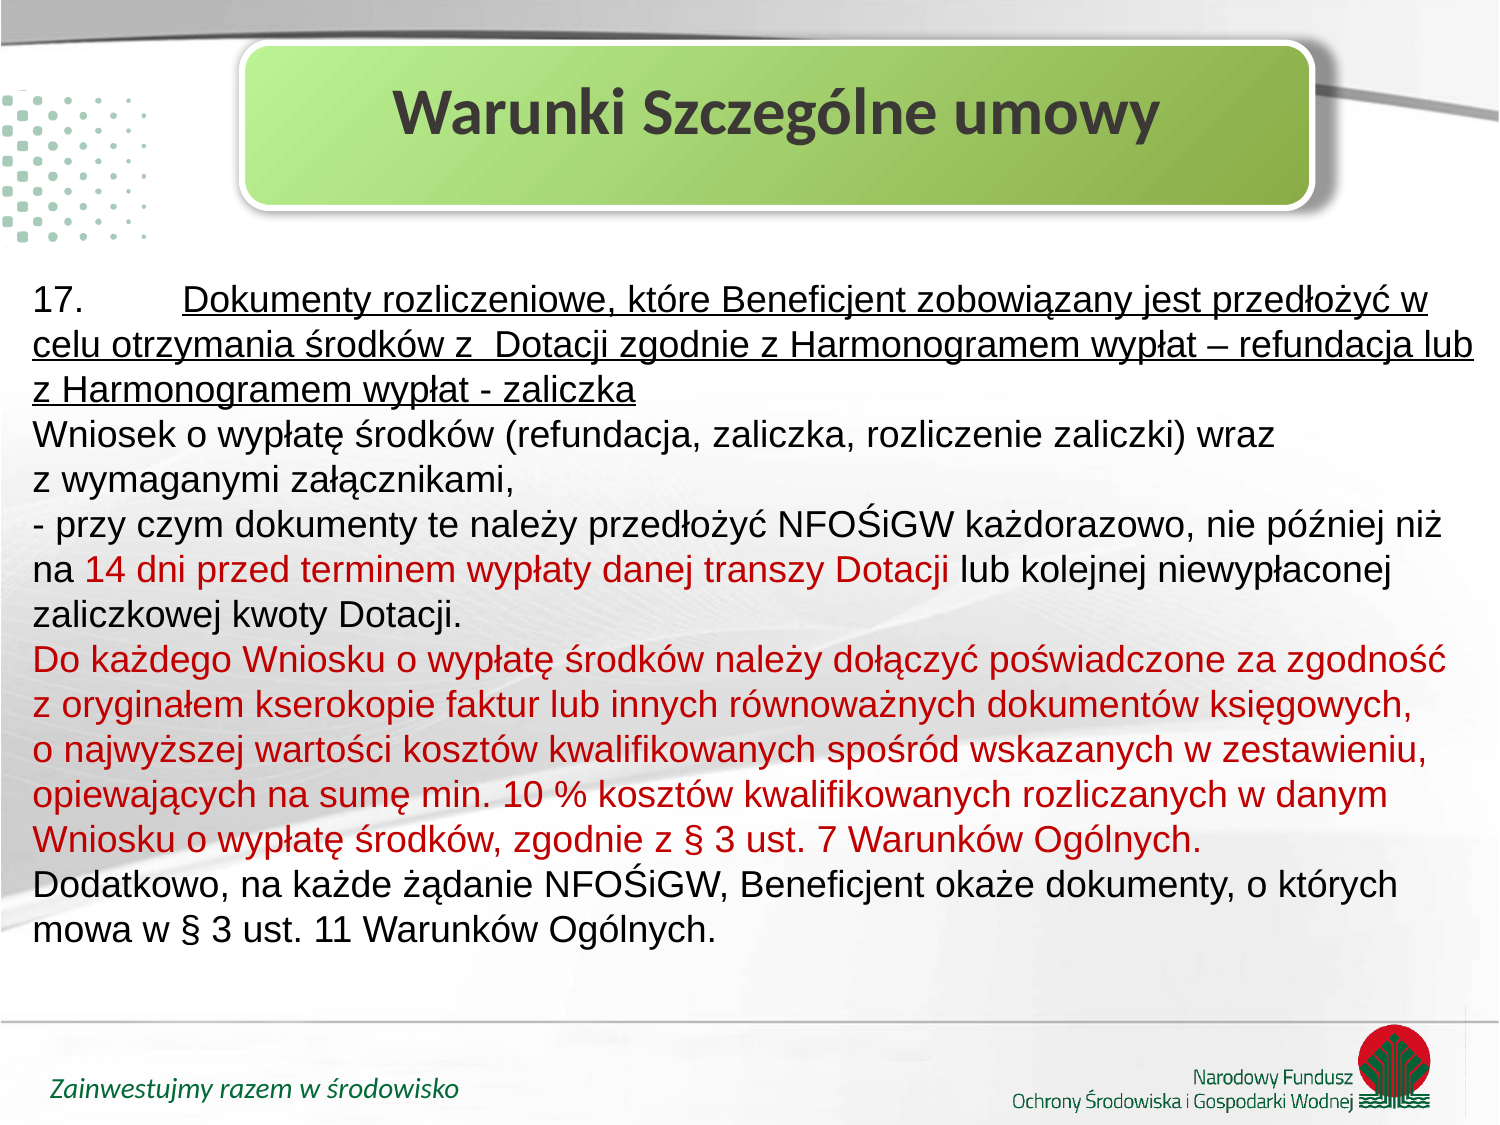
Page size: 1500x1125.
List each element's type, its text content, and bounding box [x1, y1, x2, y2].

text_box 17. Dokumenty rozliczeniowe, które Beneficjent zobowiązany jest przedłożyć w celu otrzymania środków z Dotacji zgodnie z Harmonogramem wypłat – refundacja lub z Harmonogramem wypłat - zaliczka Wniosek o wypłatę środków (refundacja, zaliczka, rozliczenie zaliczki) wraz z wymaganymi załącznikami, - przy czym dokumenty te należy przedłożyć NFOŚiGW każdorazowo, nie później niż na 14 dni przed terminem wypłaty danej transzy Dotacji lub kolejnej niewypłaconej zaliczkowej kwoty Dotacji. Do każdego Wniosku o wypłatę środków należy dołączyć poświadczone za zgodność z oryginałem kserokopie faktur lub innych równoważnych dokumentów księgowych, o najwyższej wartości kosztów kwalifikowanych spośród wskazanych w zestawieniu, opiewających na sumę min. 10 % kosztów kwalifikowanych rozliczanych w danym Wniosku o wypłatę środków, zgodnie z § 3 ust. 7 Warunków Ogólnych. Dodatkowo, na każde żądanie NFOŚiGW, Beneficjent okaże dokumenty, o których mowa w § 3 ust. 11 Warunków Ogólnych. [17, 267, 1500, 957]
picture [0, 0, 1499, 1125]
text_box Warunki Szczególne umowy [239, 40, 1315, 211]
